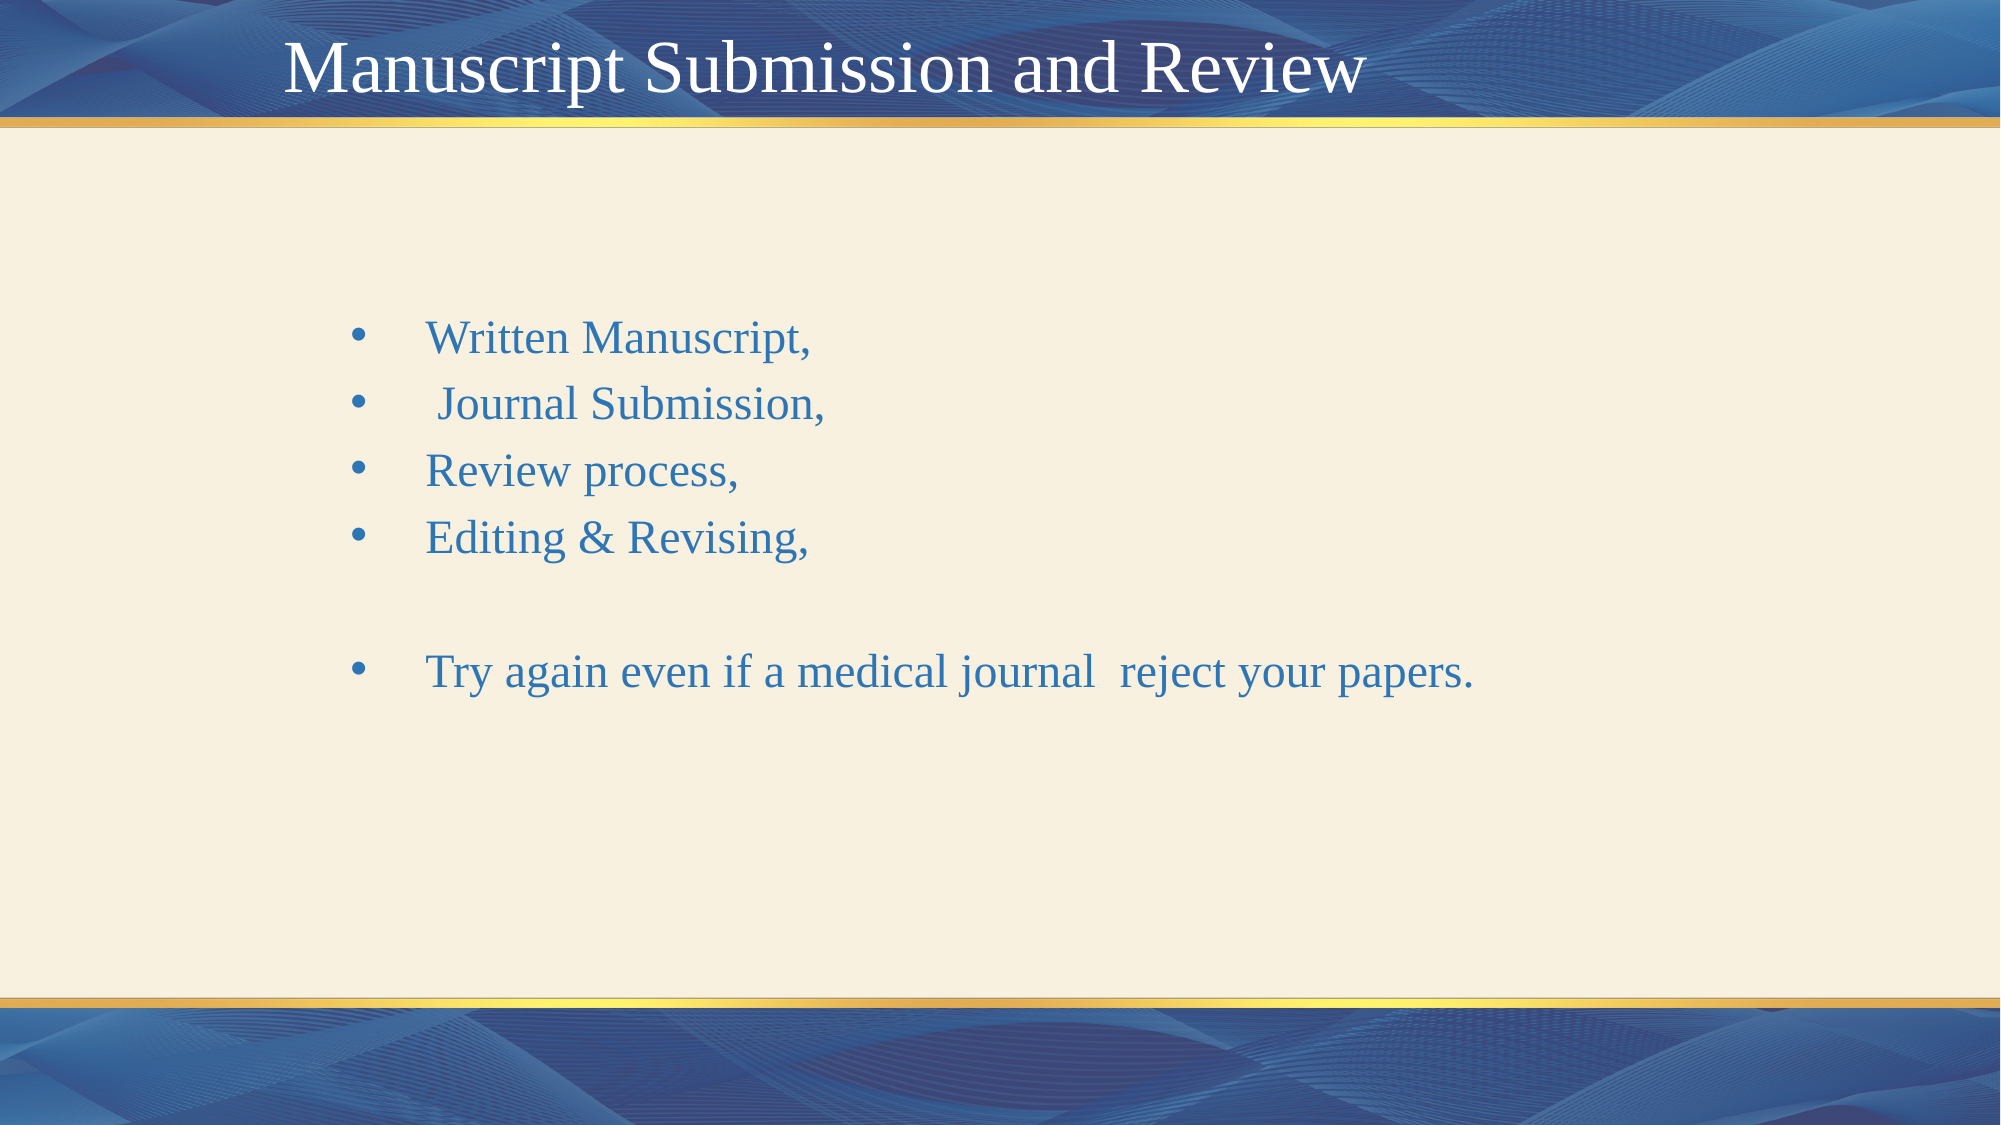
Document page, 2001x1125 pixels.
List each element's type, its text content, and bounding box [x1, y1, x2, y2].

title Manuscript Submission and Review [268, 0, 1619, 138]
list Written Manuscript, Journal Submission, Review process, Editing & Revising, Try again even if a medical journal reject your papers. [324, 308, 1675, 1059]
picture [0, 0, 2001, 1125]
